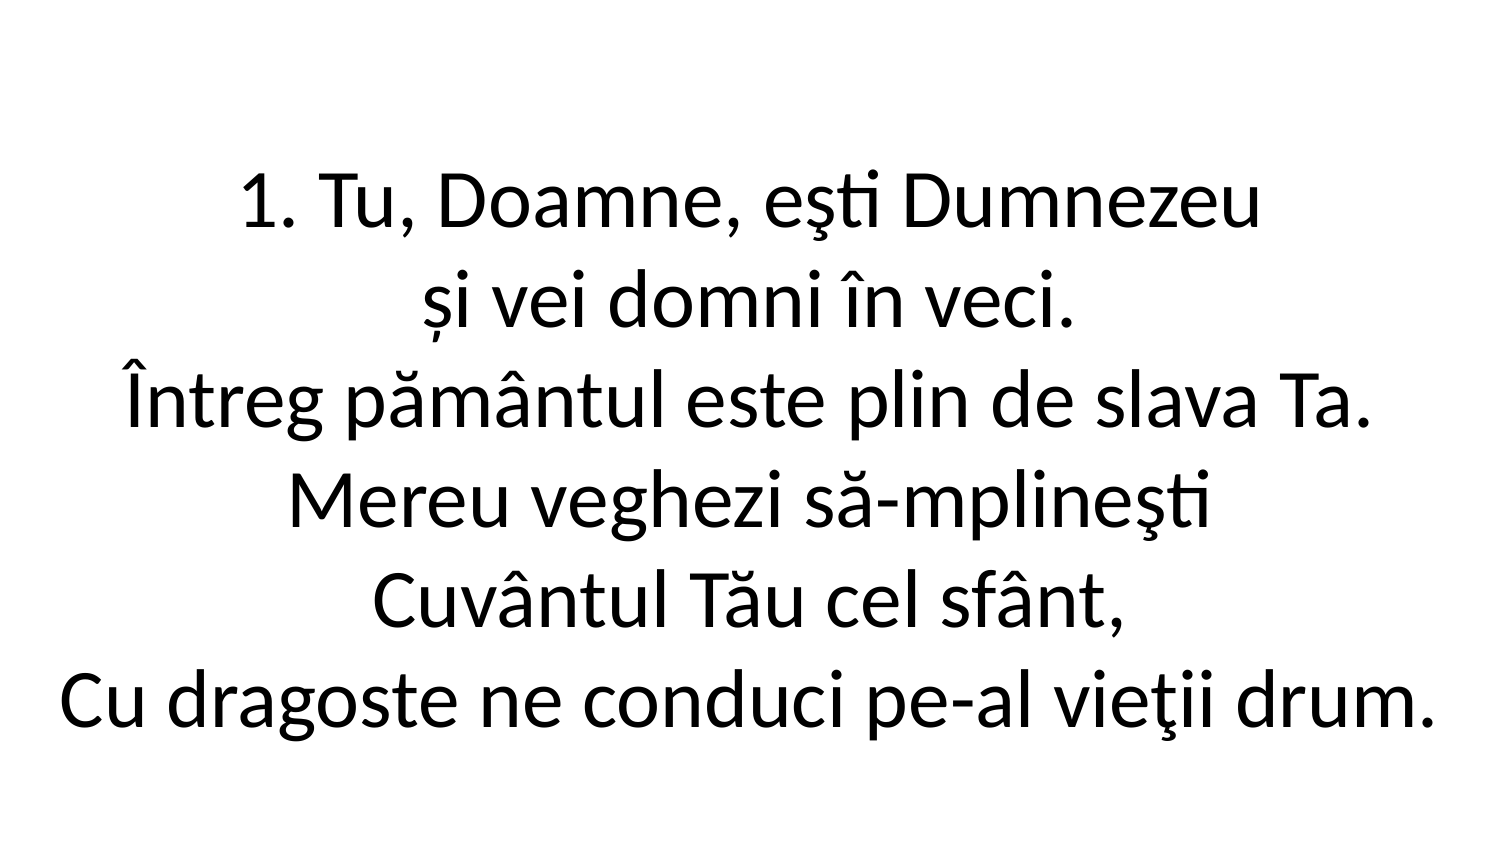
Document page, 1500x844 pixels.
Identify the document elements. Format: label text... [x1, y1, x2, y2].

text_box 1. Tu, Doamne, eşti Dumnezeu și vei domni în veci. Întreg pământul este plin de slava Ta. Mereu veghezi să-mplineşti Cuvântul Tău cel sfânt, Cu dragoste ne conduci pe-al vieţii drum. [44, 92, 1456, 752]
